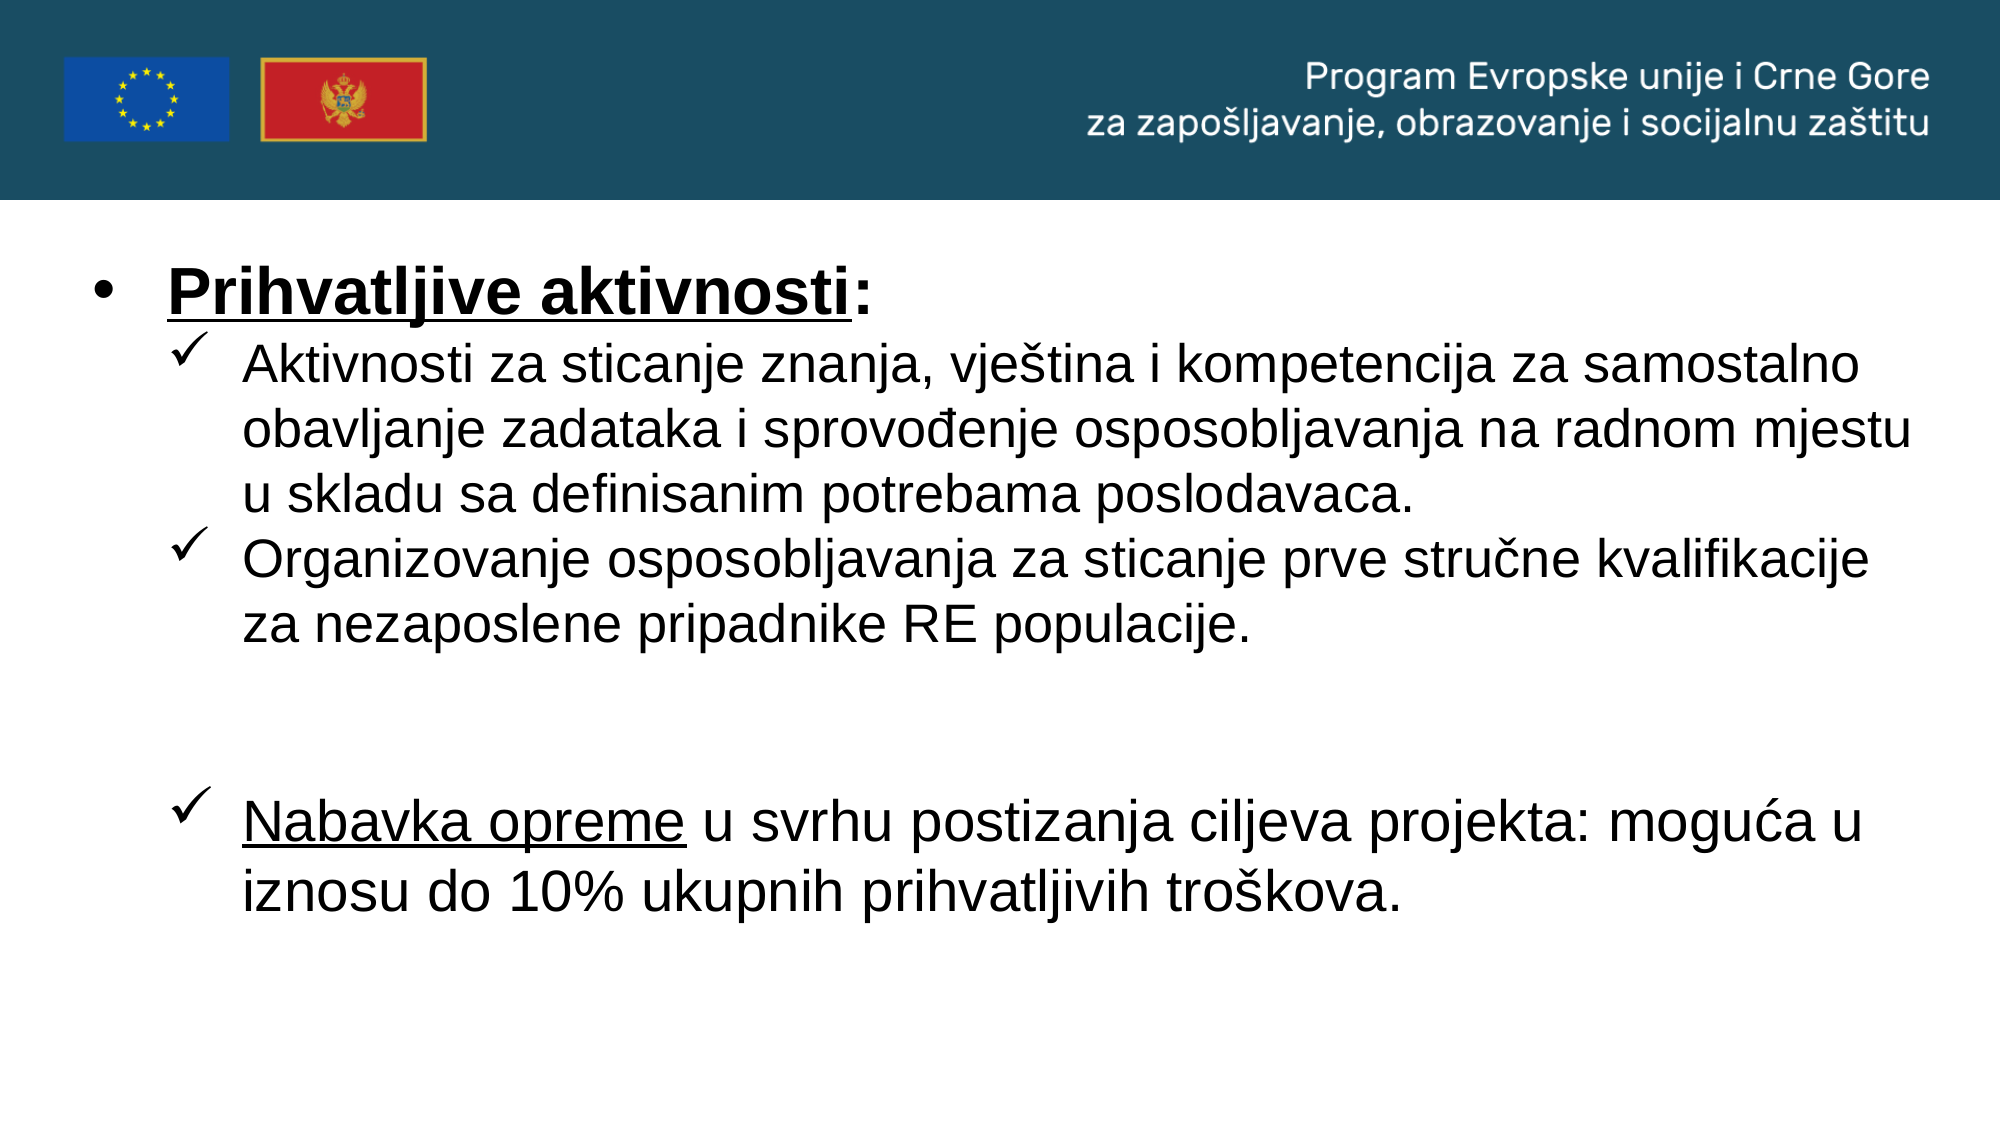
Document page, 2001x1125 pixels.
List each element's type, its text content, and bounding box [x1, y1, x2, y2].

text_box Prihvatljive aktivnosti: Aktivnosti za sticanje znanja, vještina i kompetencija za samostalno obavljanje zadataka i sprovođenje osposobljavanja na radnom mjestu u skladu sa definisanim potrebama poslodavaca. Organizovanje osposobljavanja za sticanje prve stručne kvalifikacije za nezaposlene pripadnike RE populacije. Nabavka opreme u svrhu postizanja ciljeva projekta: moguća u iznosu do 10% ukupnih prihvatljivih troškova. [77, 240, 1946, 931]
picture [0, 0, 2000, 200]
